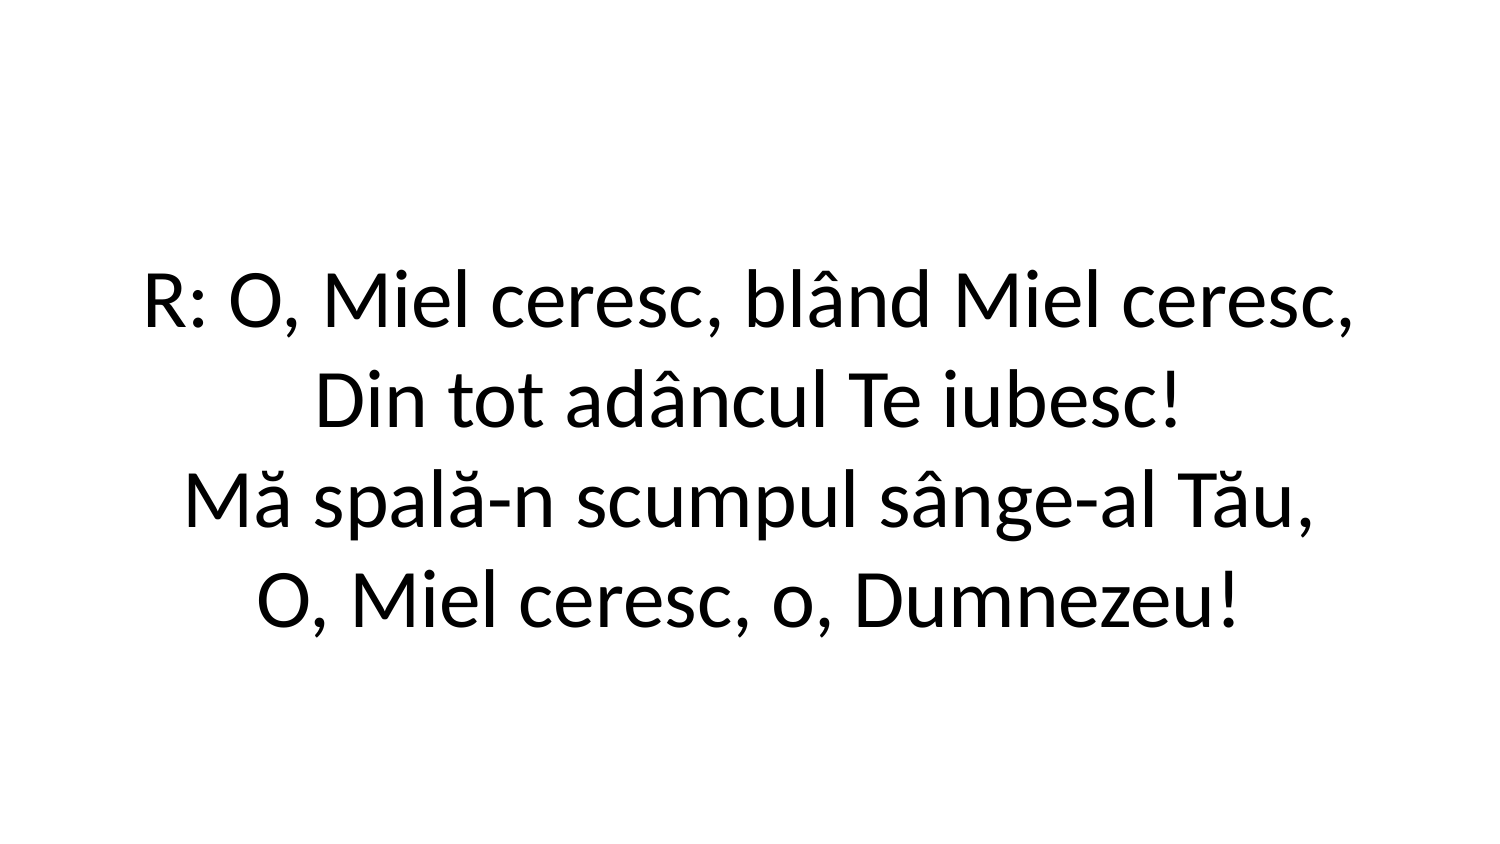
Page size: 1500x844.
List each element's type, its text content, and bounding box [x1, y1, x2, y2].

text_box R: O, Miel ceresc, blând Miel ceresc, Din tot adâncul Te iubesc! Mă spală-n scumpul sânge-al Tău, O, Miel ceresc, o, Dumnezeu! [127, 192, 1373, 652]
